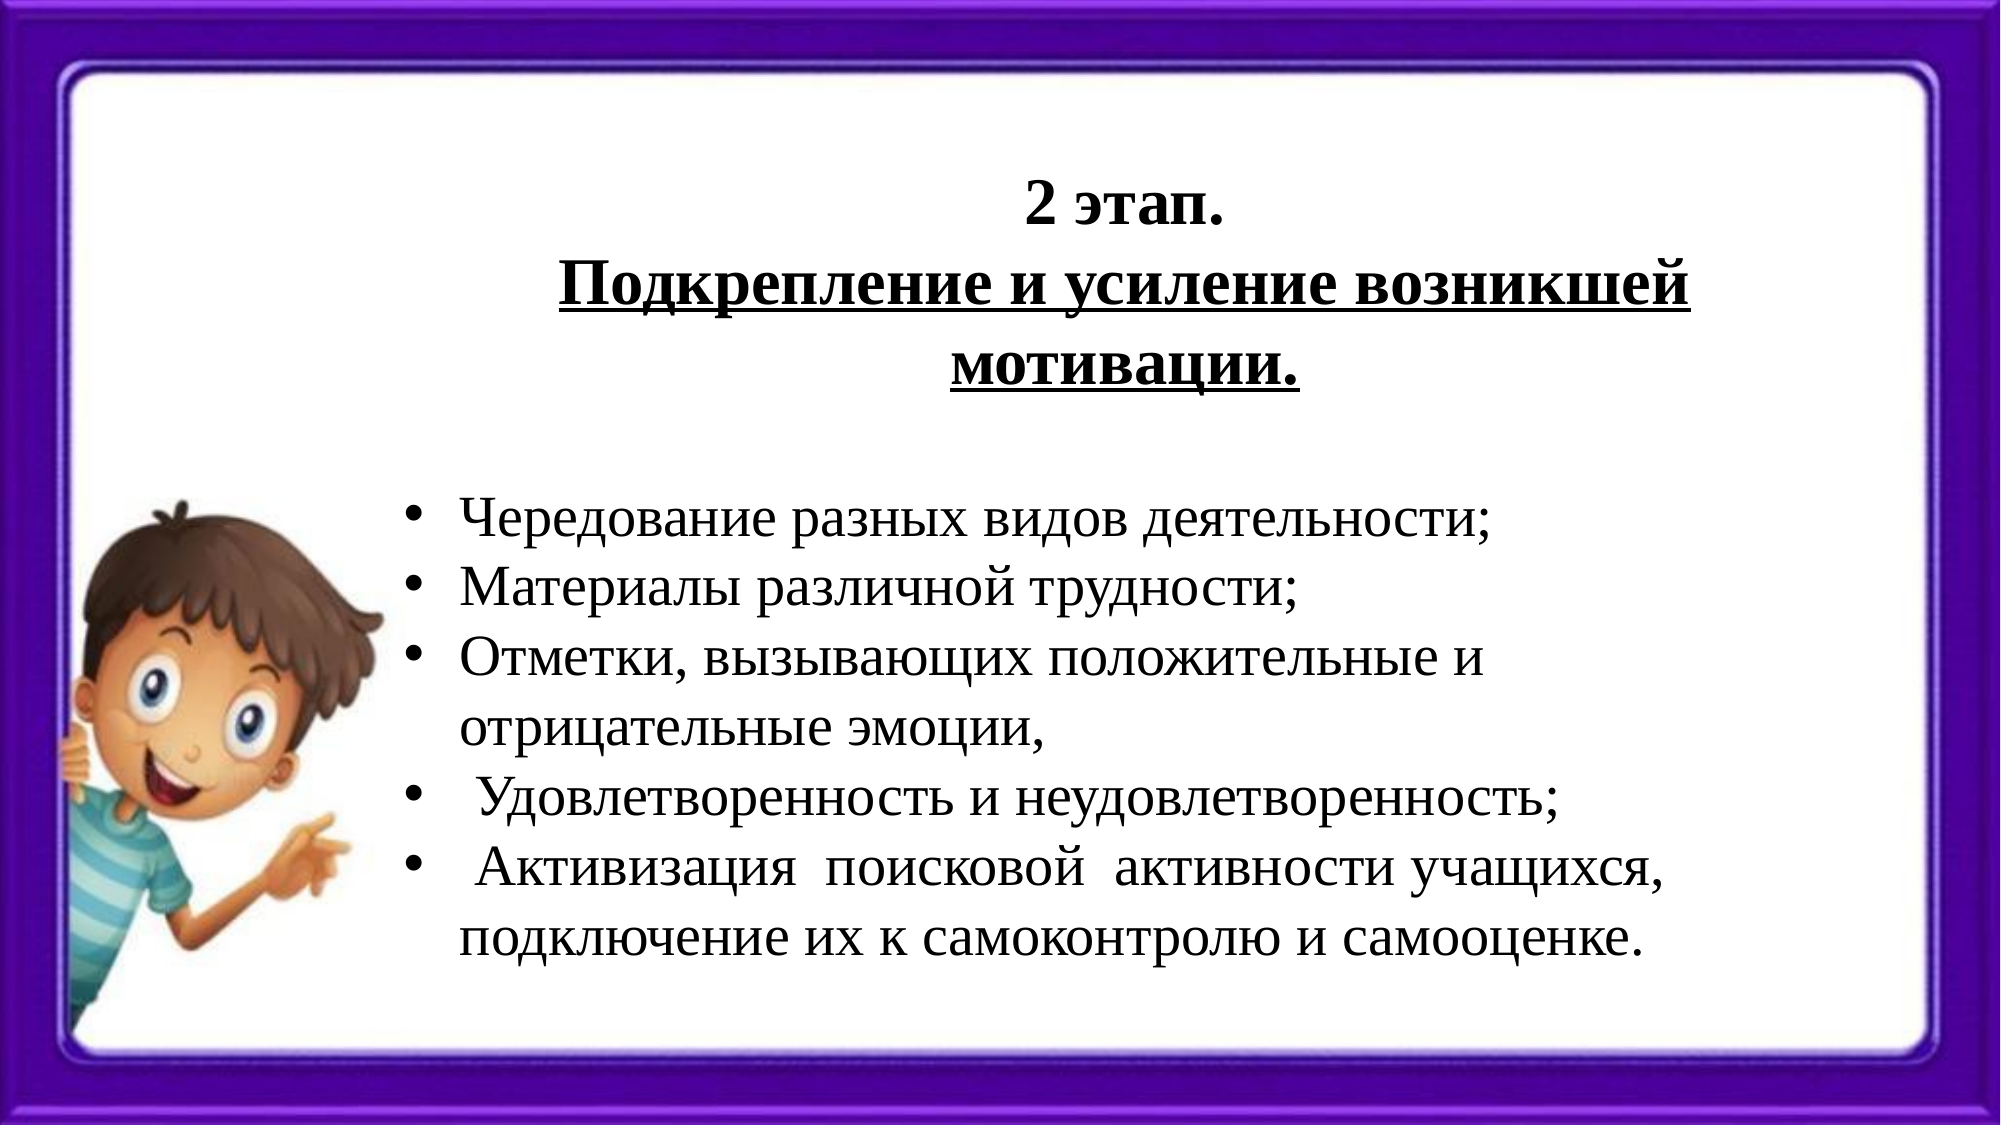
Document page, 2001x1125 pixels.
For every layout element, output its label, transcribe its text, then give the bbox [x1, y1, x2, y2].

list 2 этап. Подкрепление и усиление возникшей мотивации. Чередование разных видов деятельности; Материалы различной трудности; Отметки, вызывающих положительные и отрицательные эмоции, Удовлетворенность и неудовлетворенность; Активизация поисковой активности учащихся, подключение их к самоконтролю и самооценке. [388, 149, 1862, 999]
picture [0, 0, 2001, 1125]
